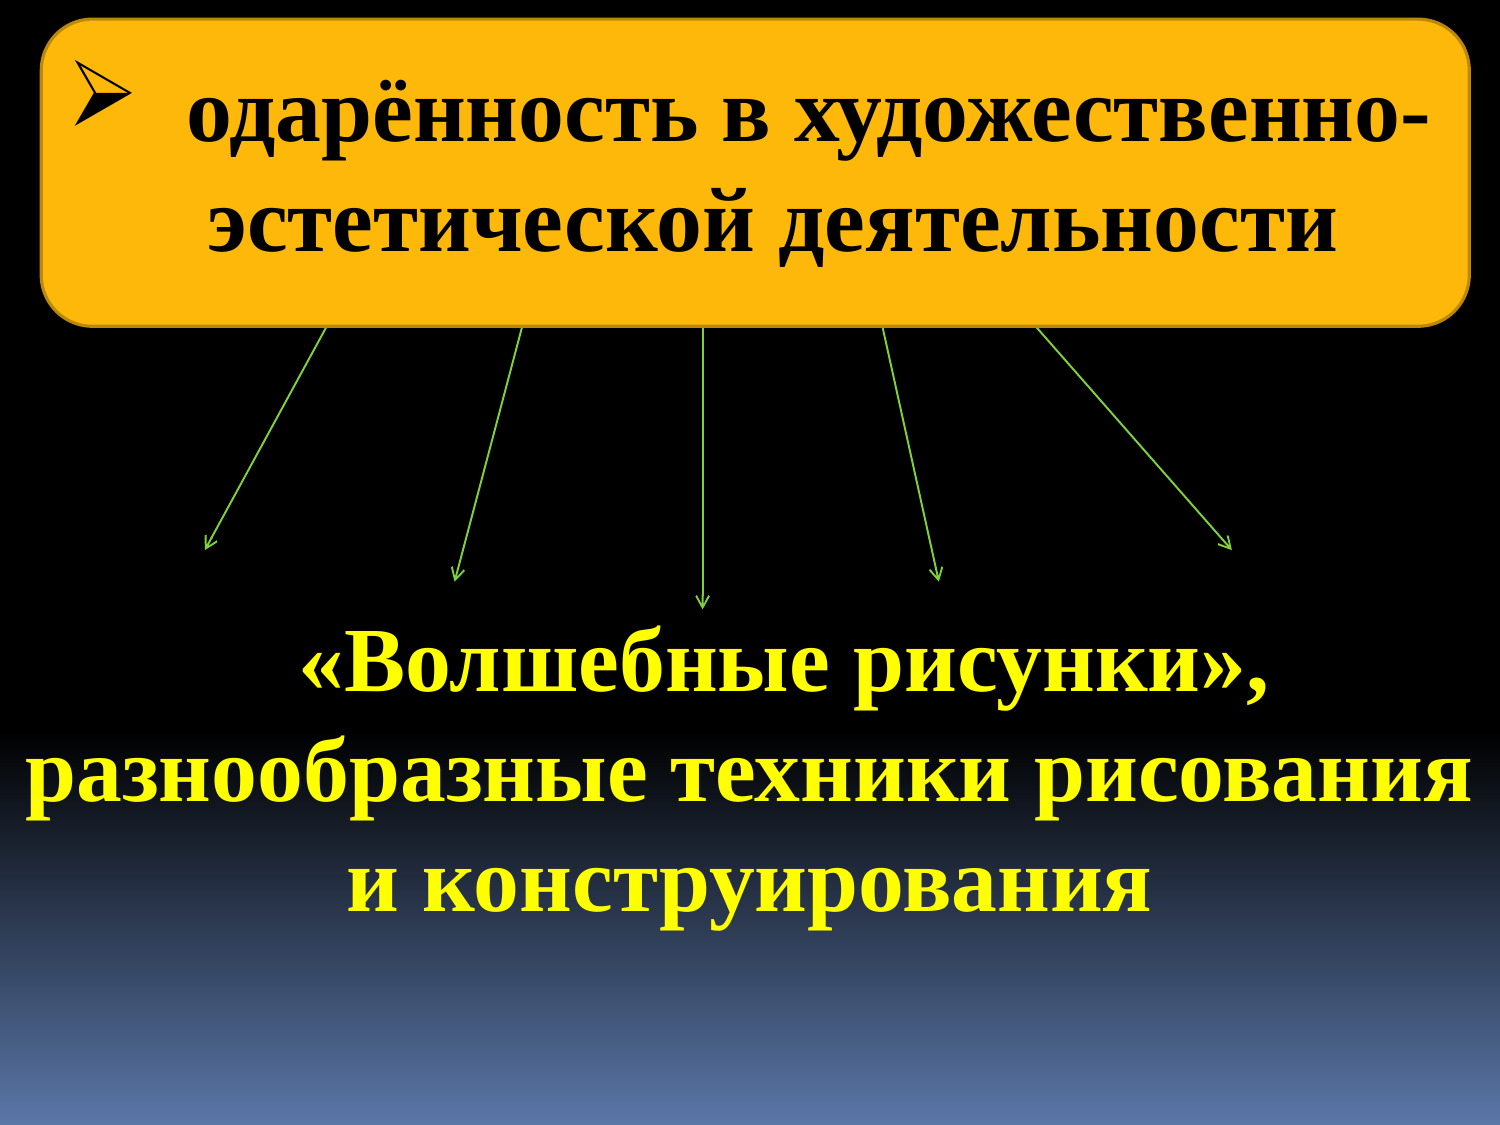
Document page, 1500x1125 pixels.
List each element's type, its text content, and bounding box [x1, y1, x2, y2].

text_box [879, 313, 940, 583]
text_box [47, 17, 1463, 42]
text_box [204, 289, 347, 551]
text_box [1006, 293, 1233, 551]
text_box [454, 313, 526, 583]
text_box одарённость в художественно-эстетической деятельности «Волшебные рисунки», разнообразные техники рисования и конструирования [0, 42, 1500, 938]
